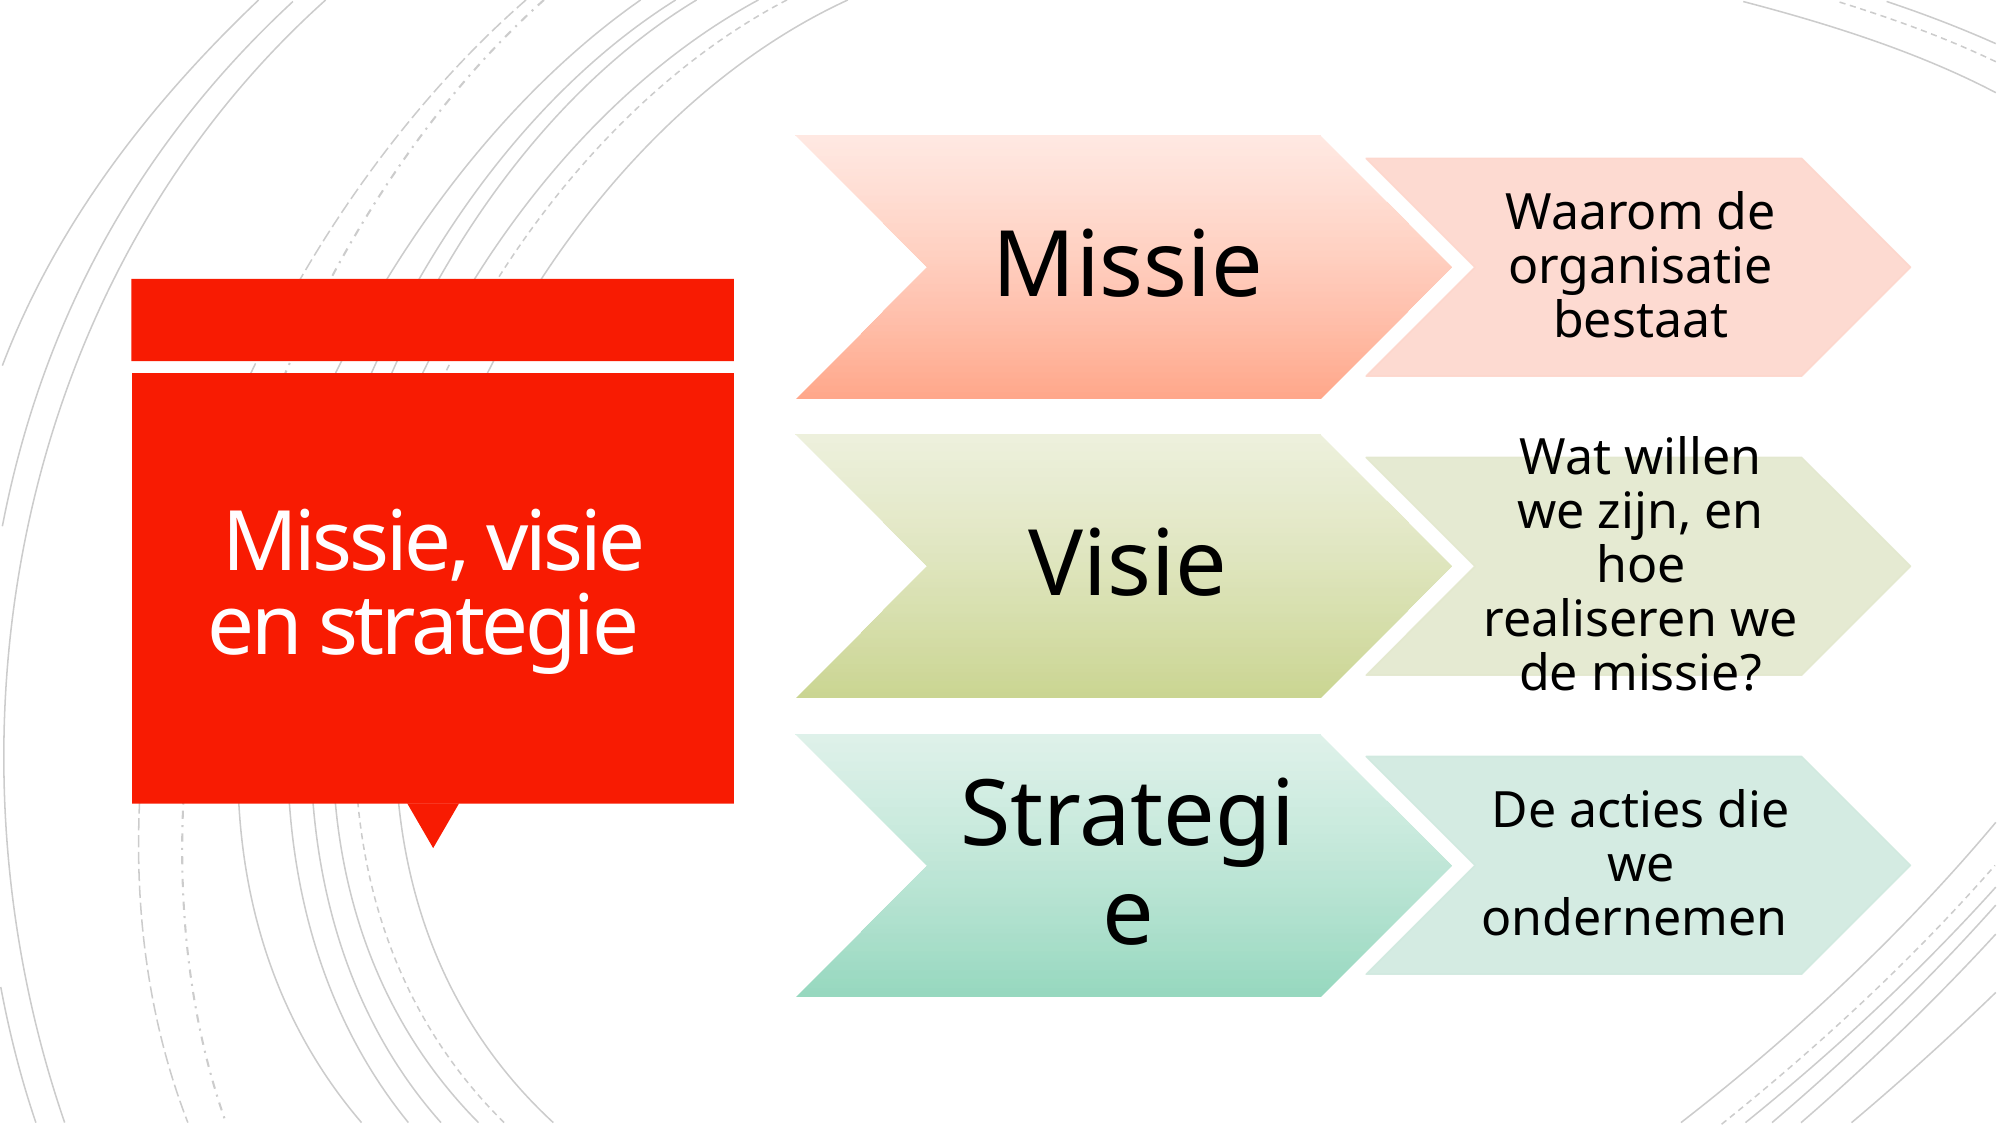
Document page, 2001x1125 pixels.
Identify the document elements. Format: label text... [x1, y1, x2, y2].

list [735, 135, 1971, 997]
title Missie, visie en strategie [145, 385, 720, 789]
